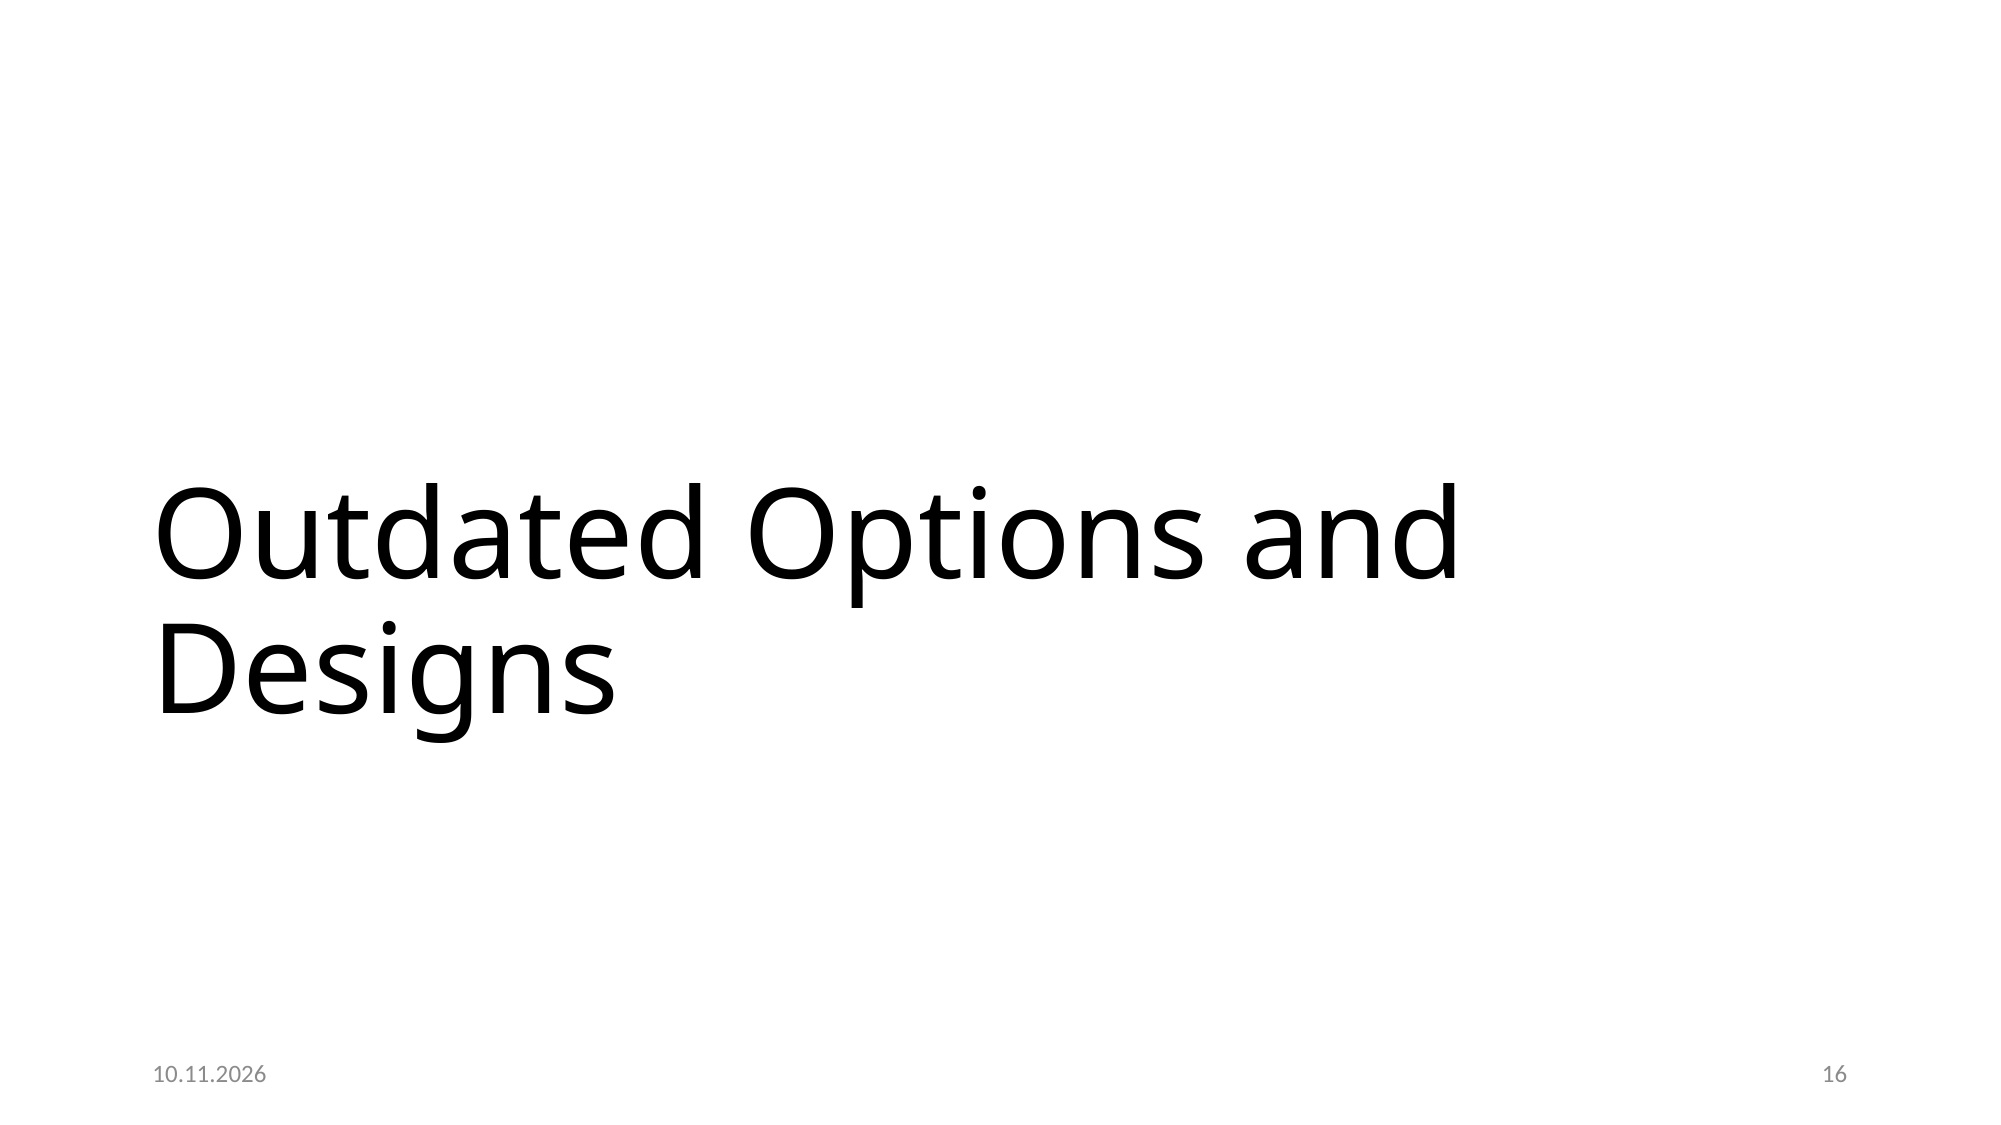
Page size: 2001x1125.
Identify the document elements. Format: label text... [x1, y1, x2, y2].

slide_number 16 [1412, 1042, 1863, 1103]
title Outdated Options and Designs [136, 280, 1862, 749]
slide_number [137, 1042, 588, 1103]
